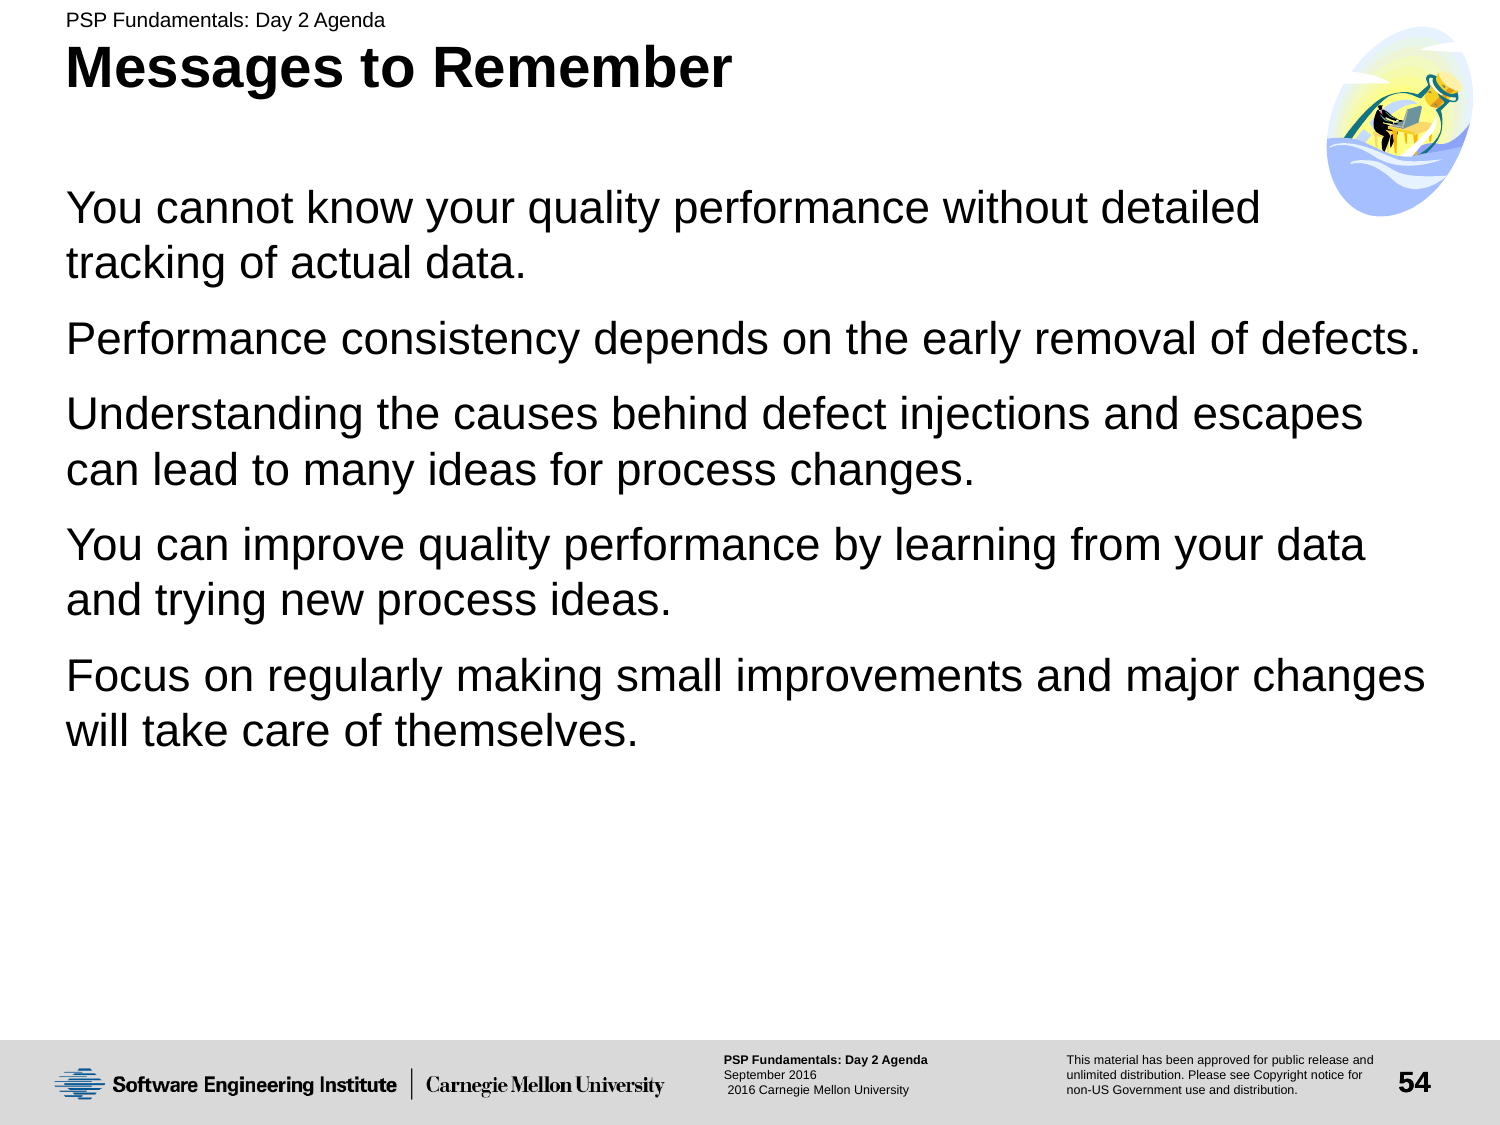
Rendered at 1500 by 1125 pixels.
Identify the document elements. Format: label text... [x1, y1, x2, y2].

title Messages to Remember [65, 37, 1324, 148]
list You cannot know your quality performance without detailed tracking of actual data. Performance consistency depends on the early removal of defects. Understanding the causes behind defect injections and escapes can lead to many ideas for process changes. You can improve quality performance by learning from your data and trying new process ideas. Focus on regularly making small improvements and major changes will take care of themselves. [65, 177, 1431, 1000]
picture [1324, 24, 1476, 219]
picture [46, 1061, 673, 1104]
